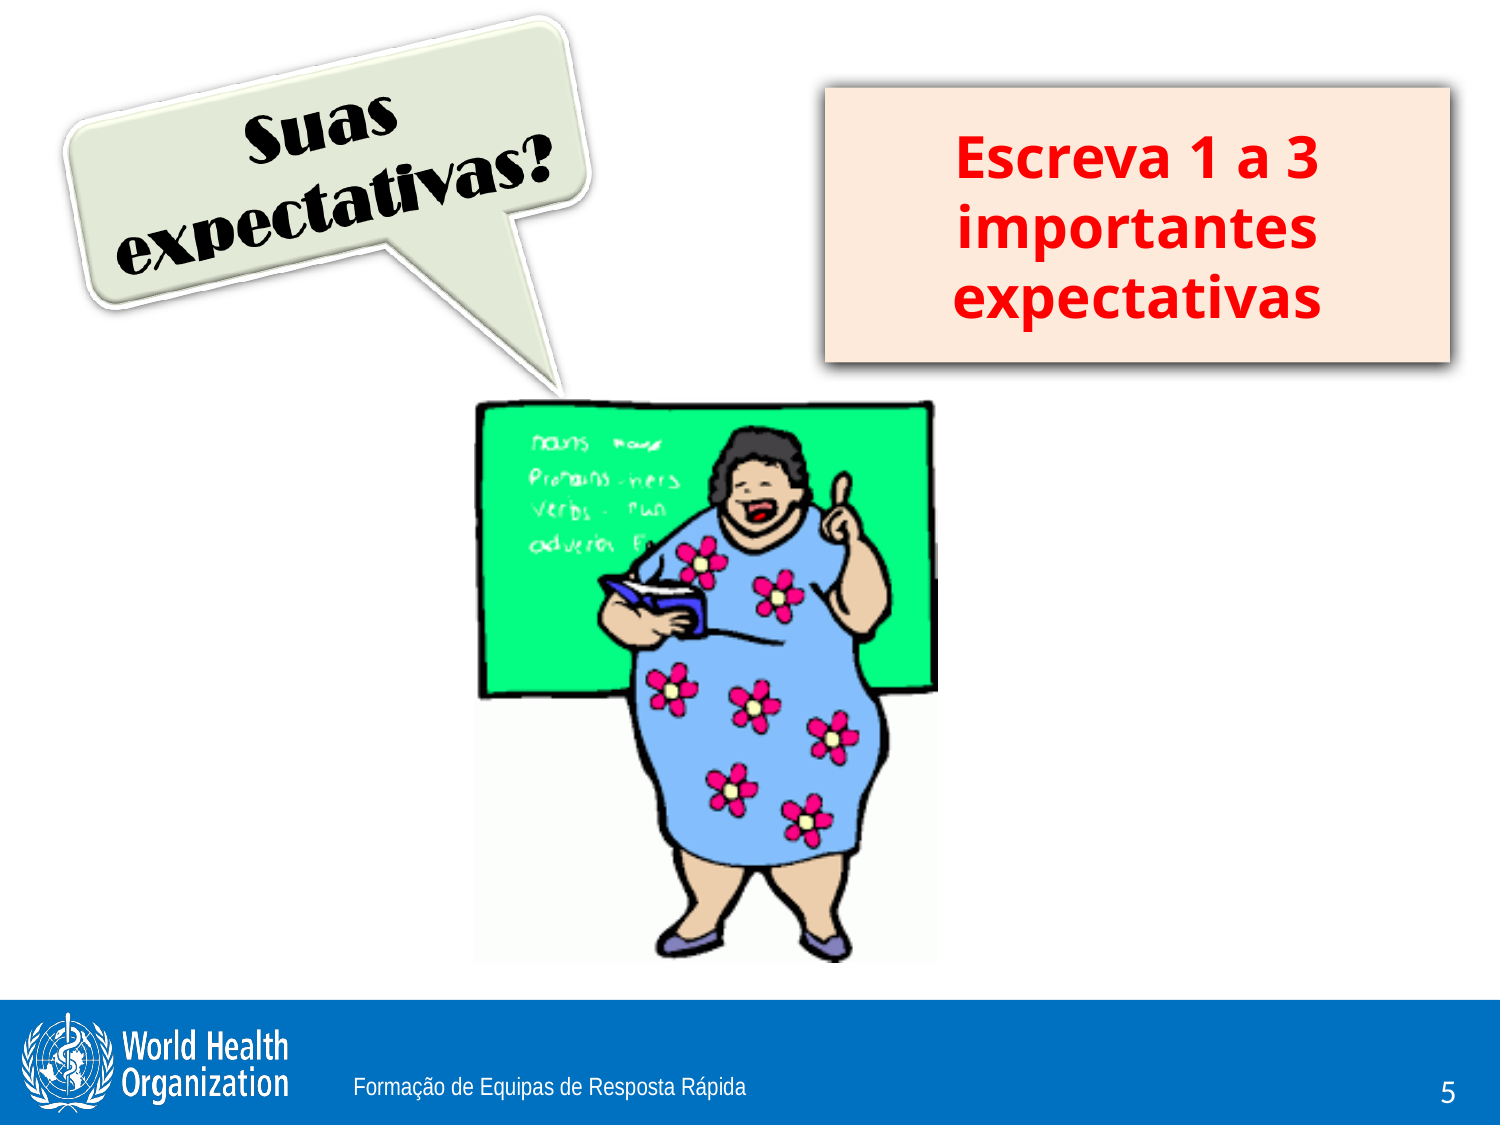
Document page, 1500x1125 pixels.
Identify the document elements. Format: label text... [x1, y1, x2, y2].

picture [21, 1012, 288, 1113]
picture [49, 2, 938, 963]
list Escreva 1 a 3 importantes expectativas [823, 85, 1452, 365]
